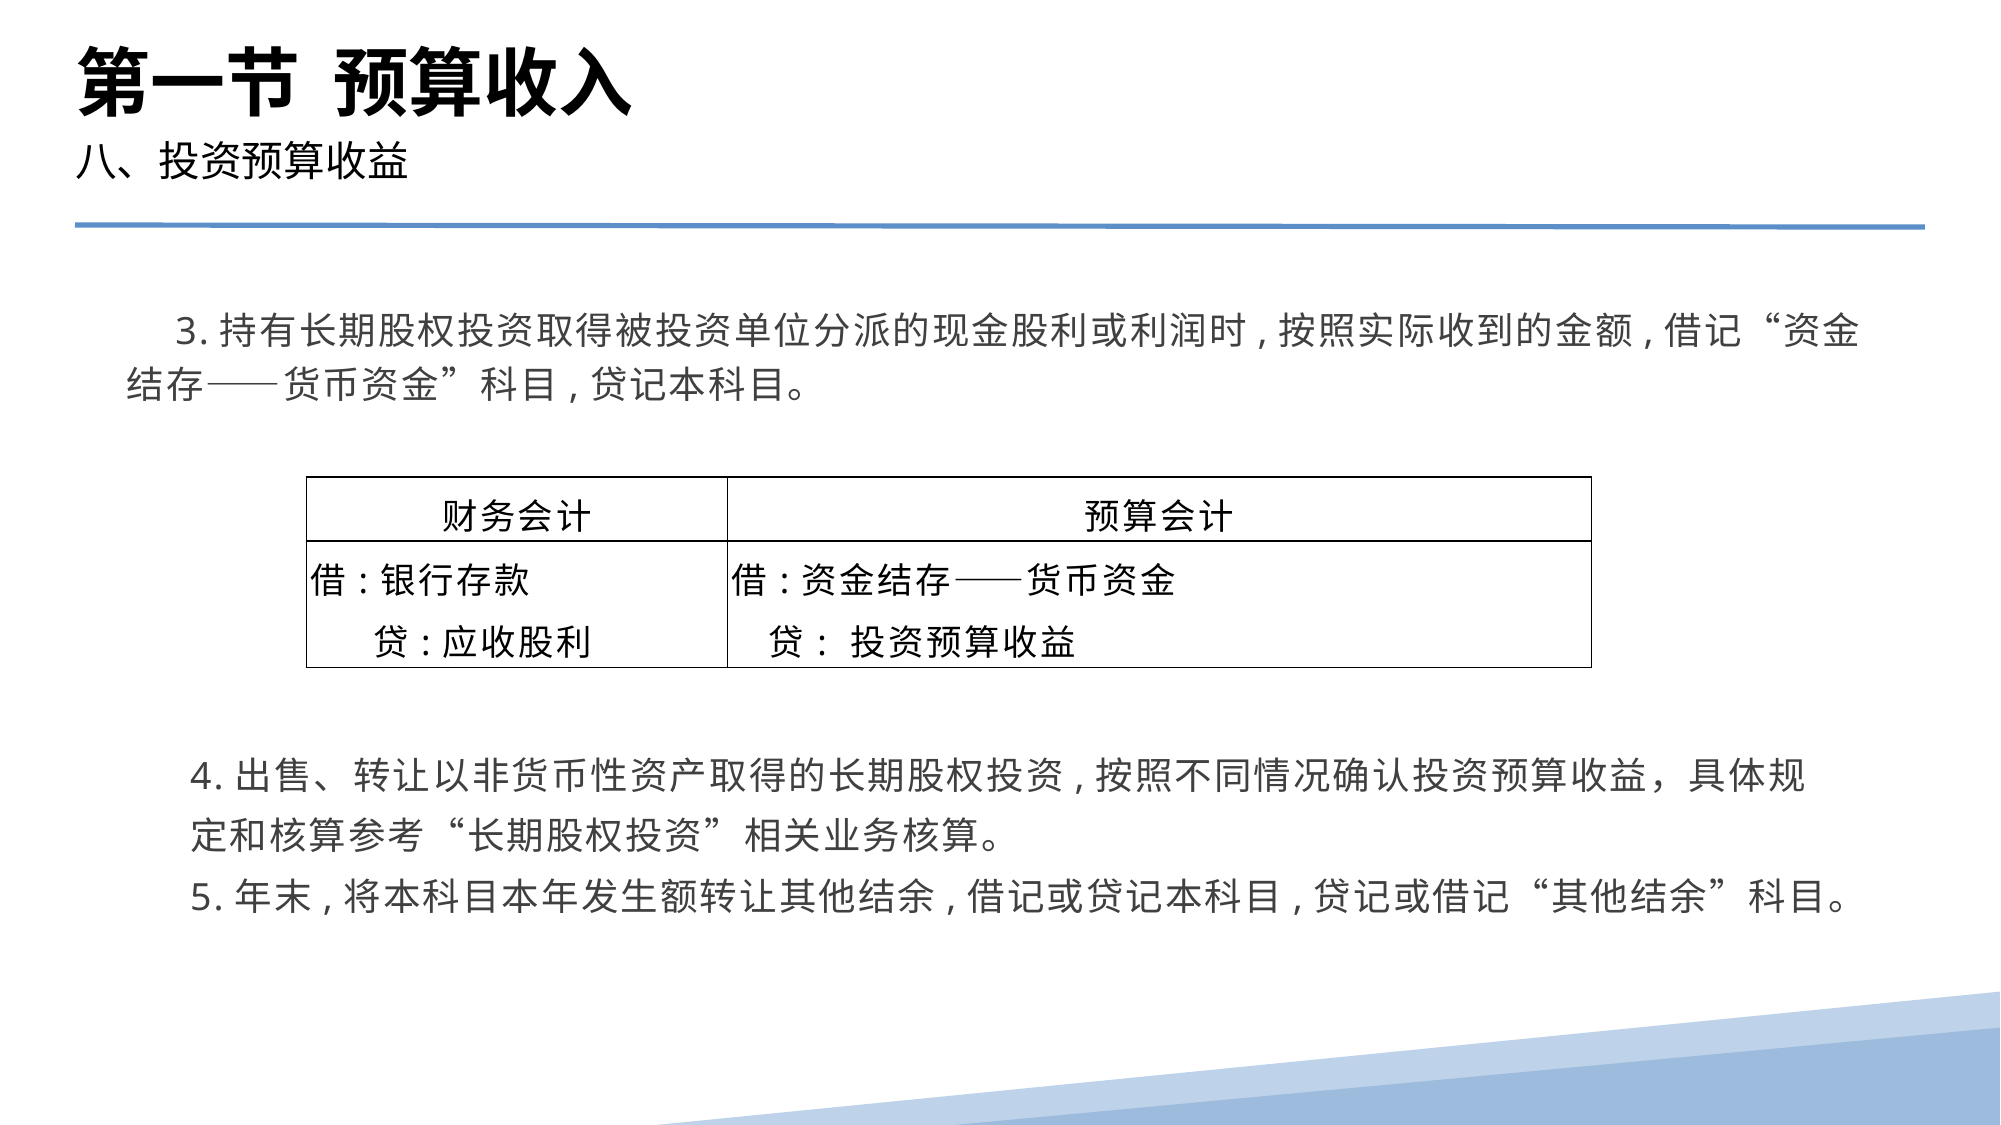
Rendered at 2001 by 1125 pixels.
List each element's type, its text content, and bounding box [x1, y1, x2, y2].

text_box 第一节 预算收入 [75, 24, 1925, 124]
text_box 4.出售、转让以非货币性资产取得的长期股权投资,按照不同情况确认投资预算收益，具体规定和核算参考“长期股权投资”相关业务核算。 5.年末,将本科目本年发生额转让其他结余,借记或贷记本科目,贷记或借记“其他结余”科目。 [175, 728, 1860, 941]
text_box 八、投资预算收益 [75, 124, 1925, 200]
table_header 财务会计 [307, 478, 727, 540]
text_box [656, 991, 2000, 1125]
table_cell 借:银行存款 贷:应收股利 [307, 542, 727, 667]
table_cell 借:资金结存——货币资金 贷: 投资预算收益 [728, 542, 1591, 667]
table_header 预算会计 [728, 478, 1591, 540]
text_box 3.持有长期股权投资取得被投资单位分派的现金股利或利润时,按照实际收到的金额,借记“资金结存——货币资金”科目,贷记本科目。 [116, 228, 1907, 478]
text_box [74, 224, 1925, 228]
